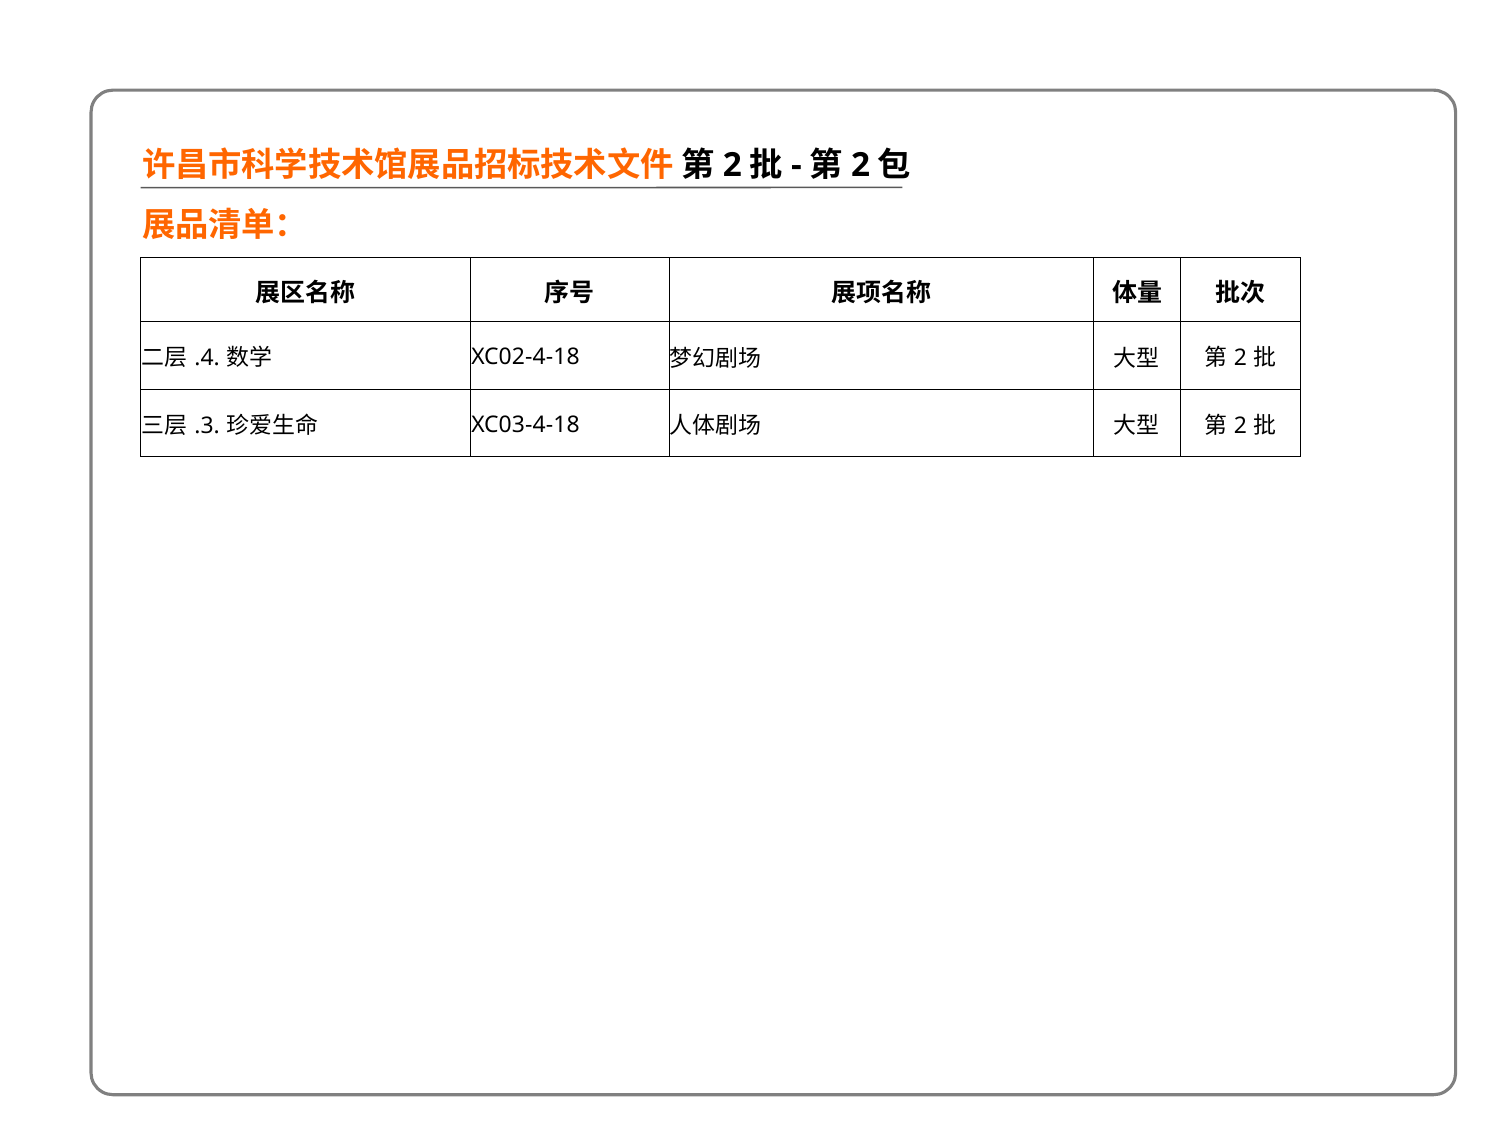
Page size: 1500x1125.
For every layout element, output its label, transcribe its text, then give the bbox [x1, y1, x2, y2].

table_cell 大型 [1094, 390, 1180, 456]
table_cell 第2批 [1181, 390, 1300, 456]
text_box 1 F [1296, 41, 1416, 95]
table_header 体量 [1094, 258, 1180, 321]
table_header 展项名称 [670, 258, 1093, 321]
table_header 序号 [471, 258, 669, 321]
table_cell XC02-4-18 [471, 322, 669, 389]
table_cell 人体剧场 [670, 390, 1093, 456]
text_box [88, 88, 1458, 1097]
table_cell 梦幻剧场 [670, 322, 1093, 389]
table_header 展区名称 [141, 258, 470, 321]
table_cell 大型 [1094, 322, 1180, 389]
table_cell 三层.3.珍爱生命 [141, 390, 470, 456]
table_cell 第2批 [1181, 322, 1300, 389]
table_header 批次 [1181, 258, 1300, 321]
table_cell 二层.4.数学 [141, 322, 470, 389]
table_cell XC03-4-18 [471, 390, 669, 456]
